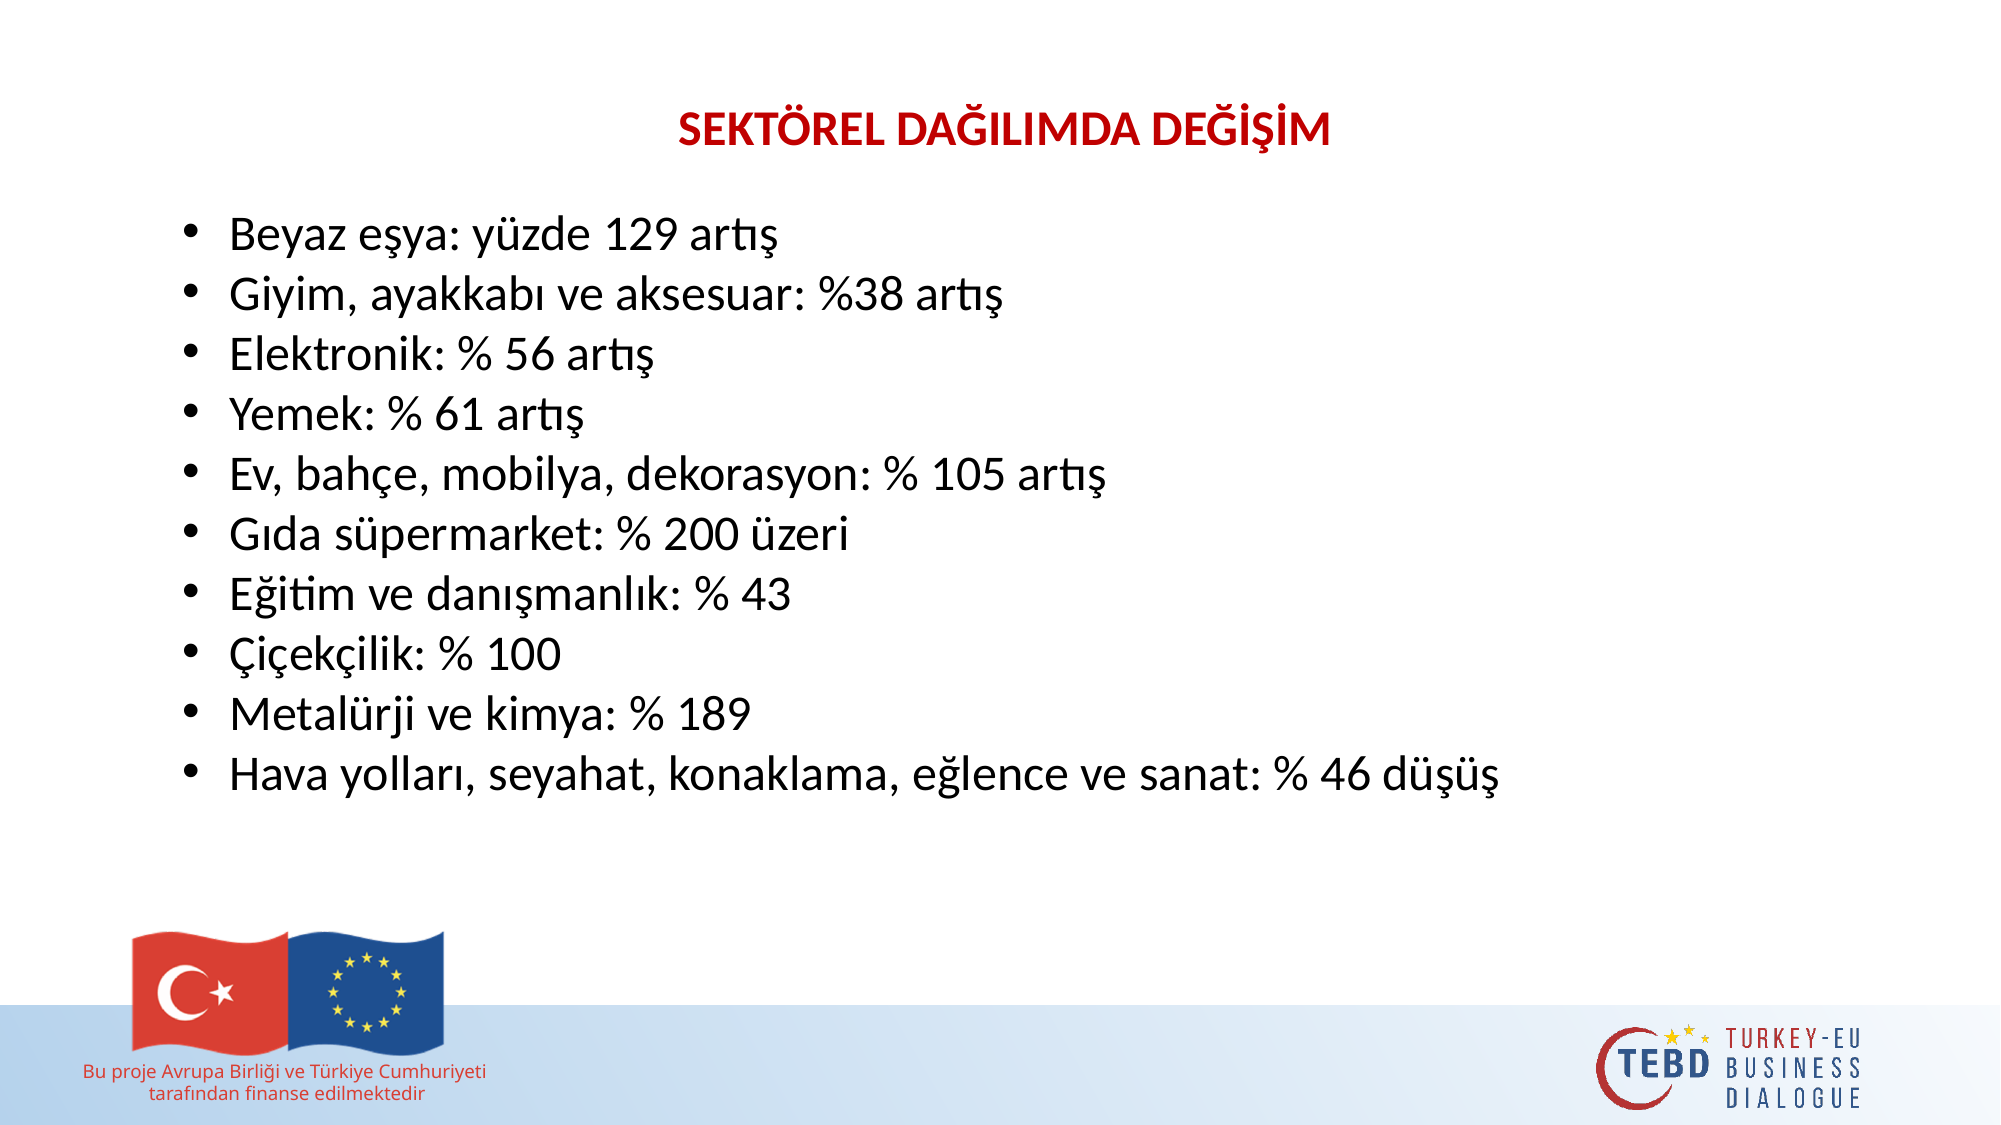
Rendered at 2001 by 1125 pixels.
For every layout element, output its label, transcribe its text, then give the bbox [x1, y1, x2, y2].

text_box SEKTÖREL DAĞILIMDA DEĞİŞİM Beyaz eşya: yüzde 129 artış Giyim, ayakkabı ve aksesuar: %38 artış Elektronik: % 56 artış Yemek: % 61 artış Ev, bahçe, mobilya, dekorasyon: % 105 artış Gıda süpermarket: % 200 üzeri Eğitim ve danışmanlık: % 43 Çiçekçilik: % 100 Metalürji ve kimya: % 189 Hava yolları, seyahat, konaklama, eğlence ve sanat: % 46 düşüş [167, 87, 1844, 1033]
text_box [0, 1004, 2000, 1125]
text_box Bu proje Avrupa Birliği ve Türkiye Cumhuriyeti tarafından finanse edilmektedir [0, 1052, 618, 1112]
picture [1596, 1024, 1859, 1110]
picture [123, 923, 450, 1062]
